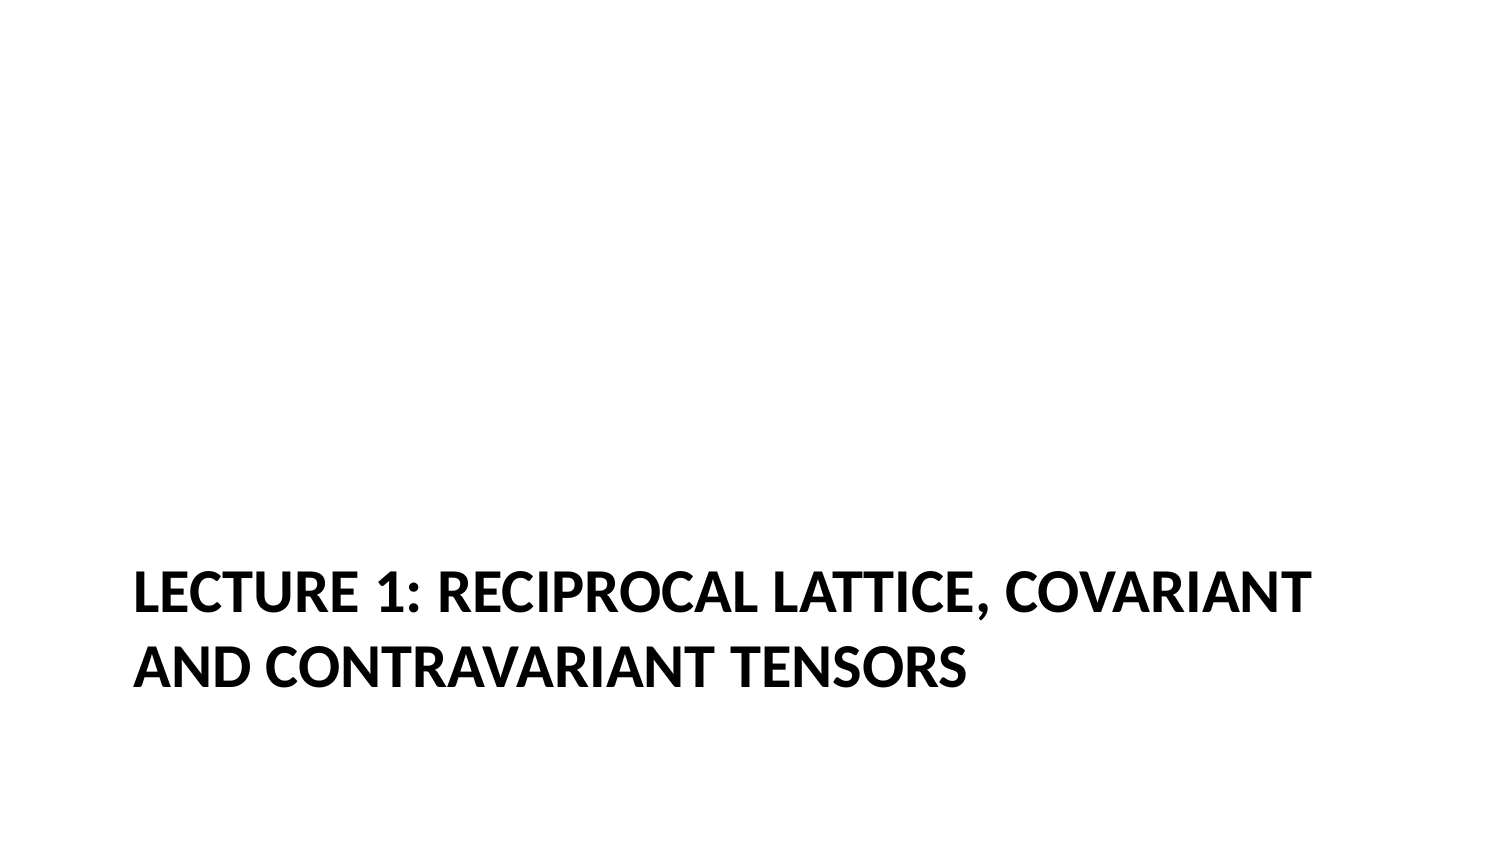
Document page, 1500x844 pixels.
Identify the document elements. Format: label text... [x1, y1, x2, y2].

title Lecture 1: Reciprocal Lattice, Covariant and Contravariant Tensors [118, 542, 1394, 710]
